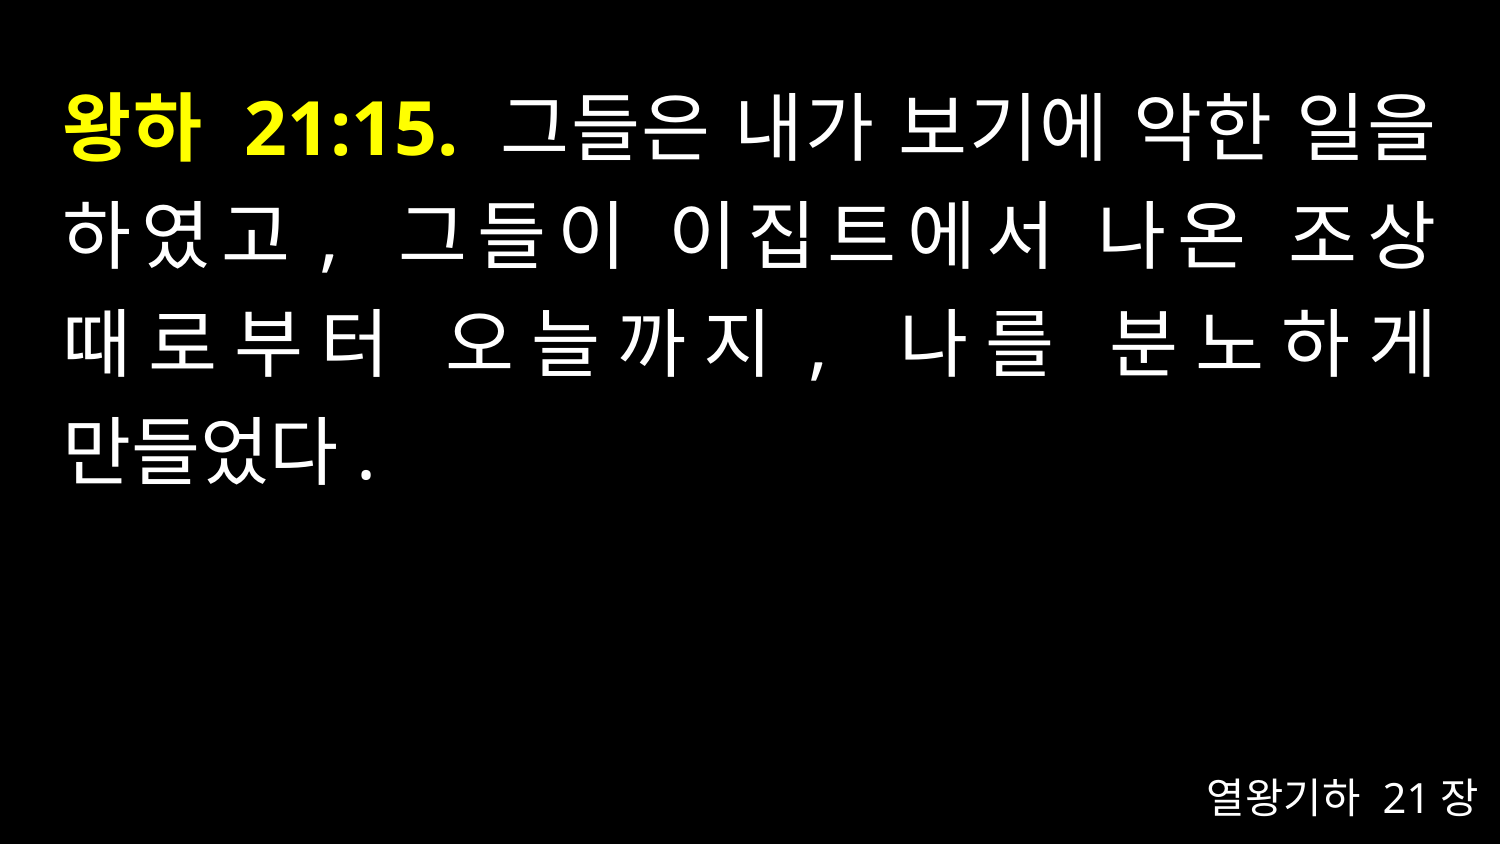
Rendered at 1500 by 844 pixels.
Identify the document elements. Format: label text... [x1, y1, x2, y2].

subtitle 열왕기하 21장 [916, 770, 1500, 844]
title 왕하 21:15. 그들은 내가 보기에 악한 일을 하였고, 그들이 이집트에서 나온 조상 때로부터 오늘까지, 나를 분노하게 만들었다. [0, 0, 1500, 844]
